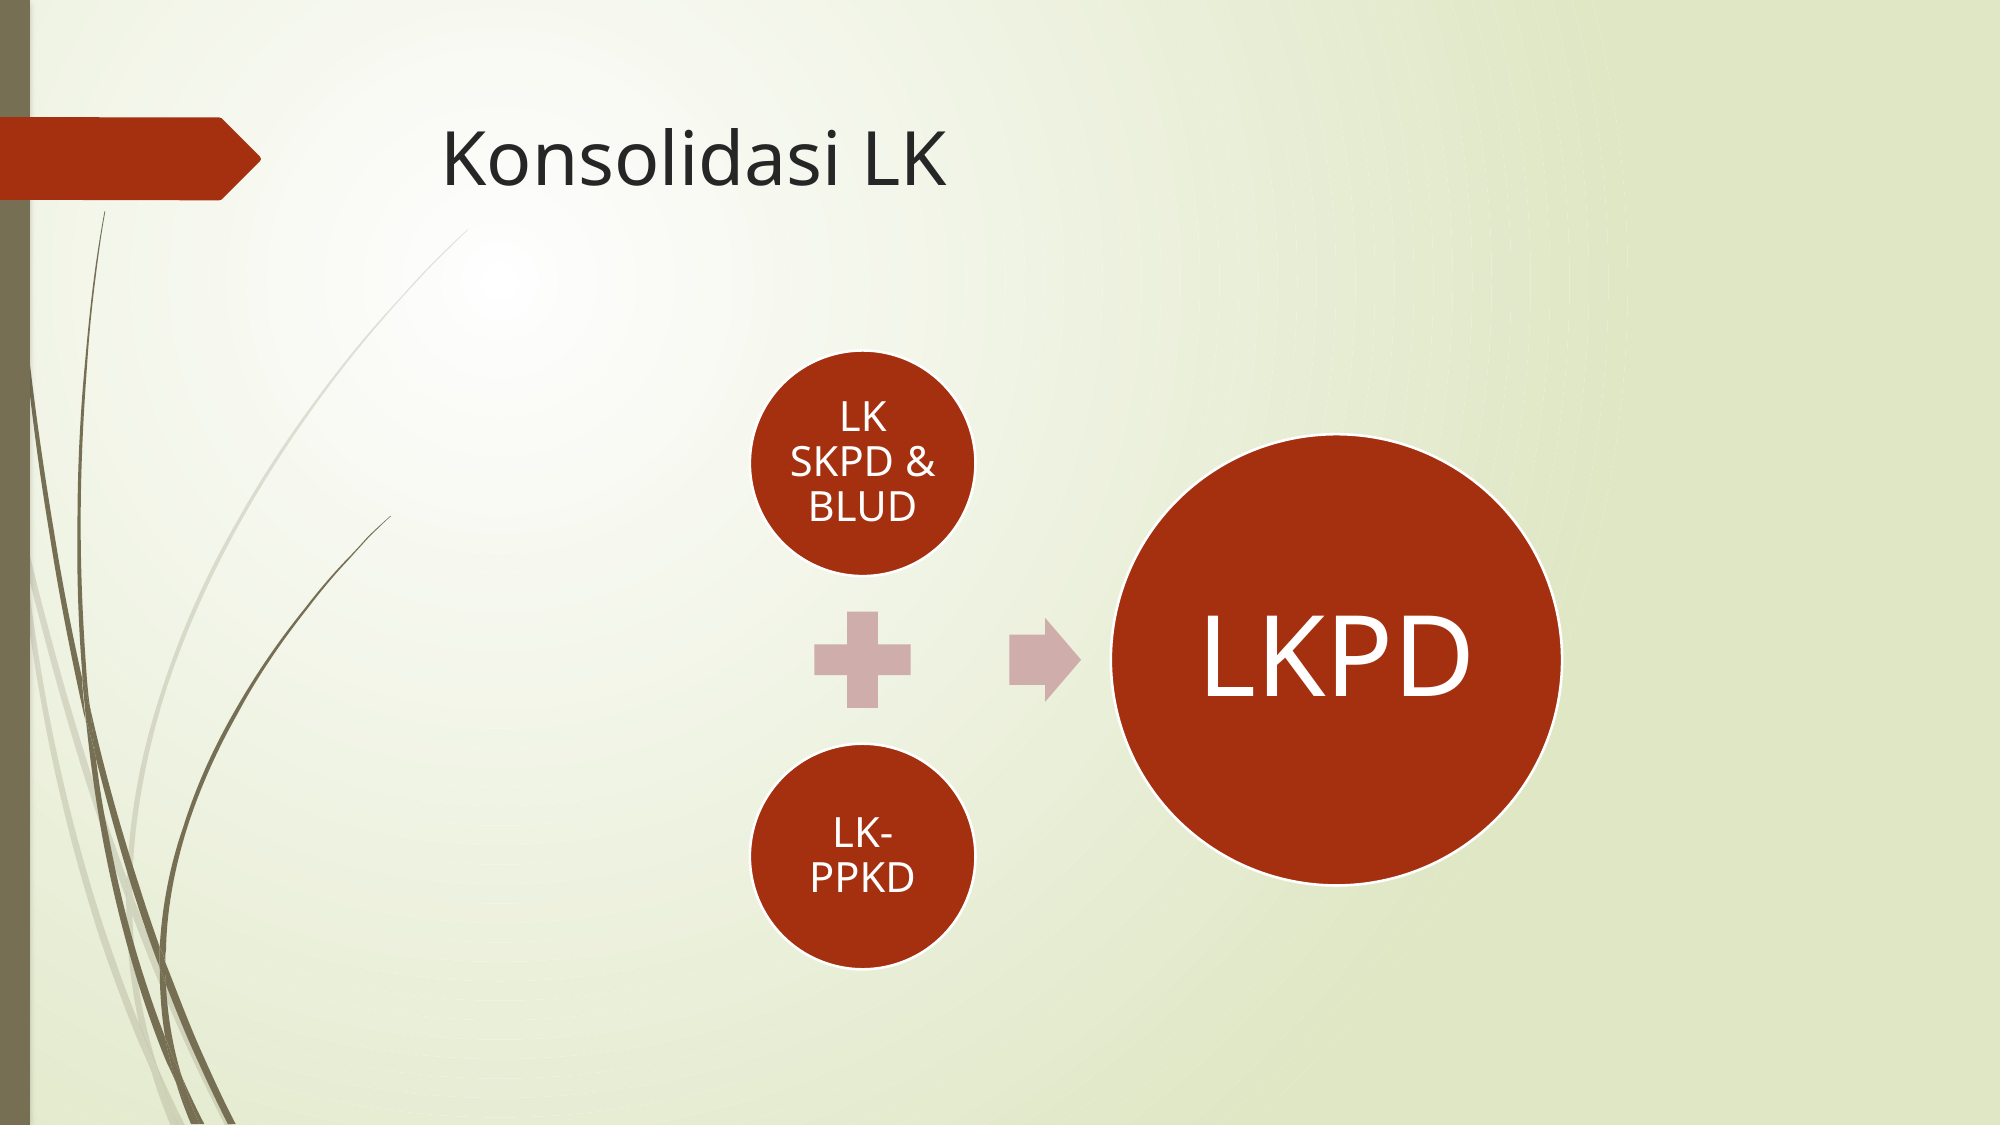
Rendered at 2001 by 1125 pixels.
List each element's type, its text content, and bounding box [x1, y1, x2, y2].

title Konsolidasi LK [425, 102, 1888, 313]
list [424, 349, 1888, 971]
